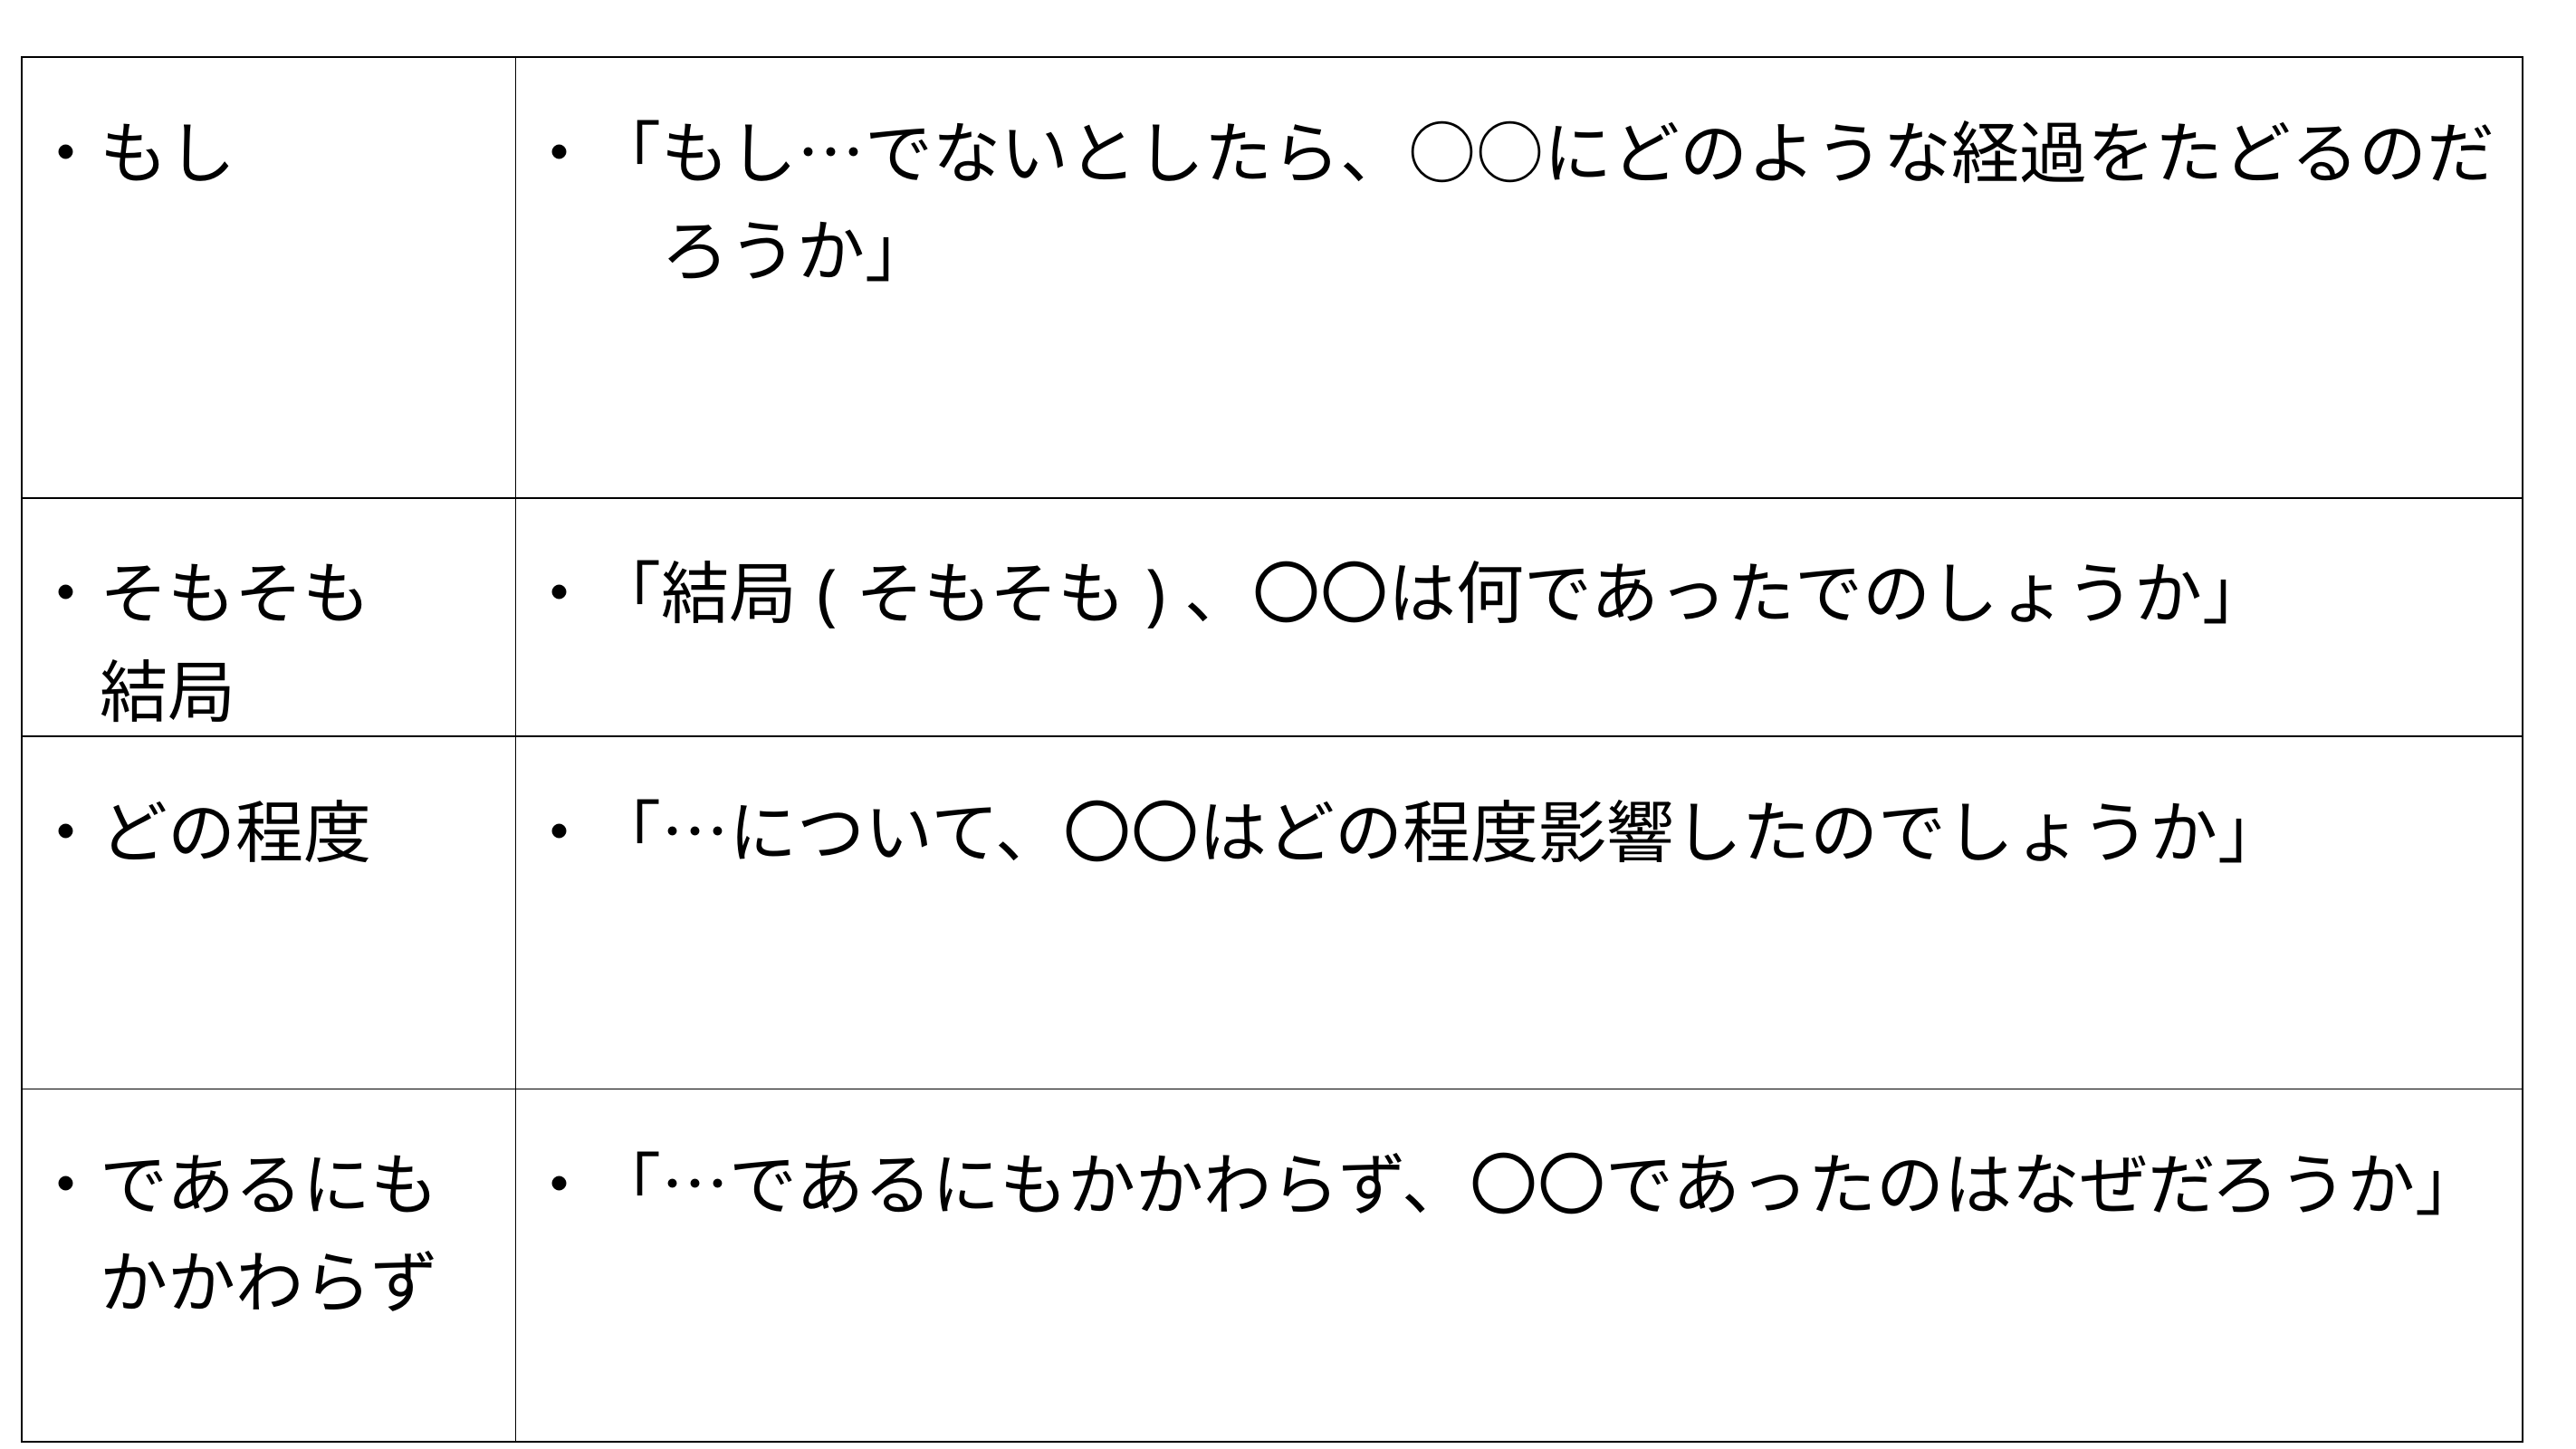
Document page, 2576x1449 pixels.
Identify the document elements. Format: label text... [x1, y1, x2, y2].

table_cell ・「結局(そもそも)、〇〇は何であったでのしょうか」 [516, 499, 2522, 735]
table_cell ・そもそも 結局 [23, 499, 515, 735]
table_header ・もし [23, 58, 515, 497]
table_cell ・どの程度 [23, 737, 515, 1089]
table_header ・「もし…でないとしたら、○○にどのような経過をたどるのだ ろうか」 [516, 58, 2522, 497]
table_cell ・「…であるにもかかわらず、〇〇であったのはなぜだろうか」 [516, 1089, 2522, 1441]
table_cell ・であるにも かかわらず [23, 1089, 515, 1441]
table_cell ・「…について、〇〇はどの程度影響したのでしょうか」 [516, 737, 2522, 1089]
